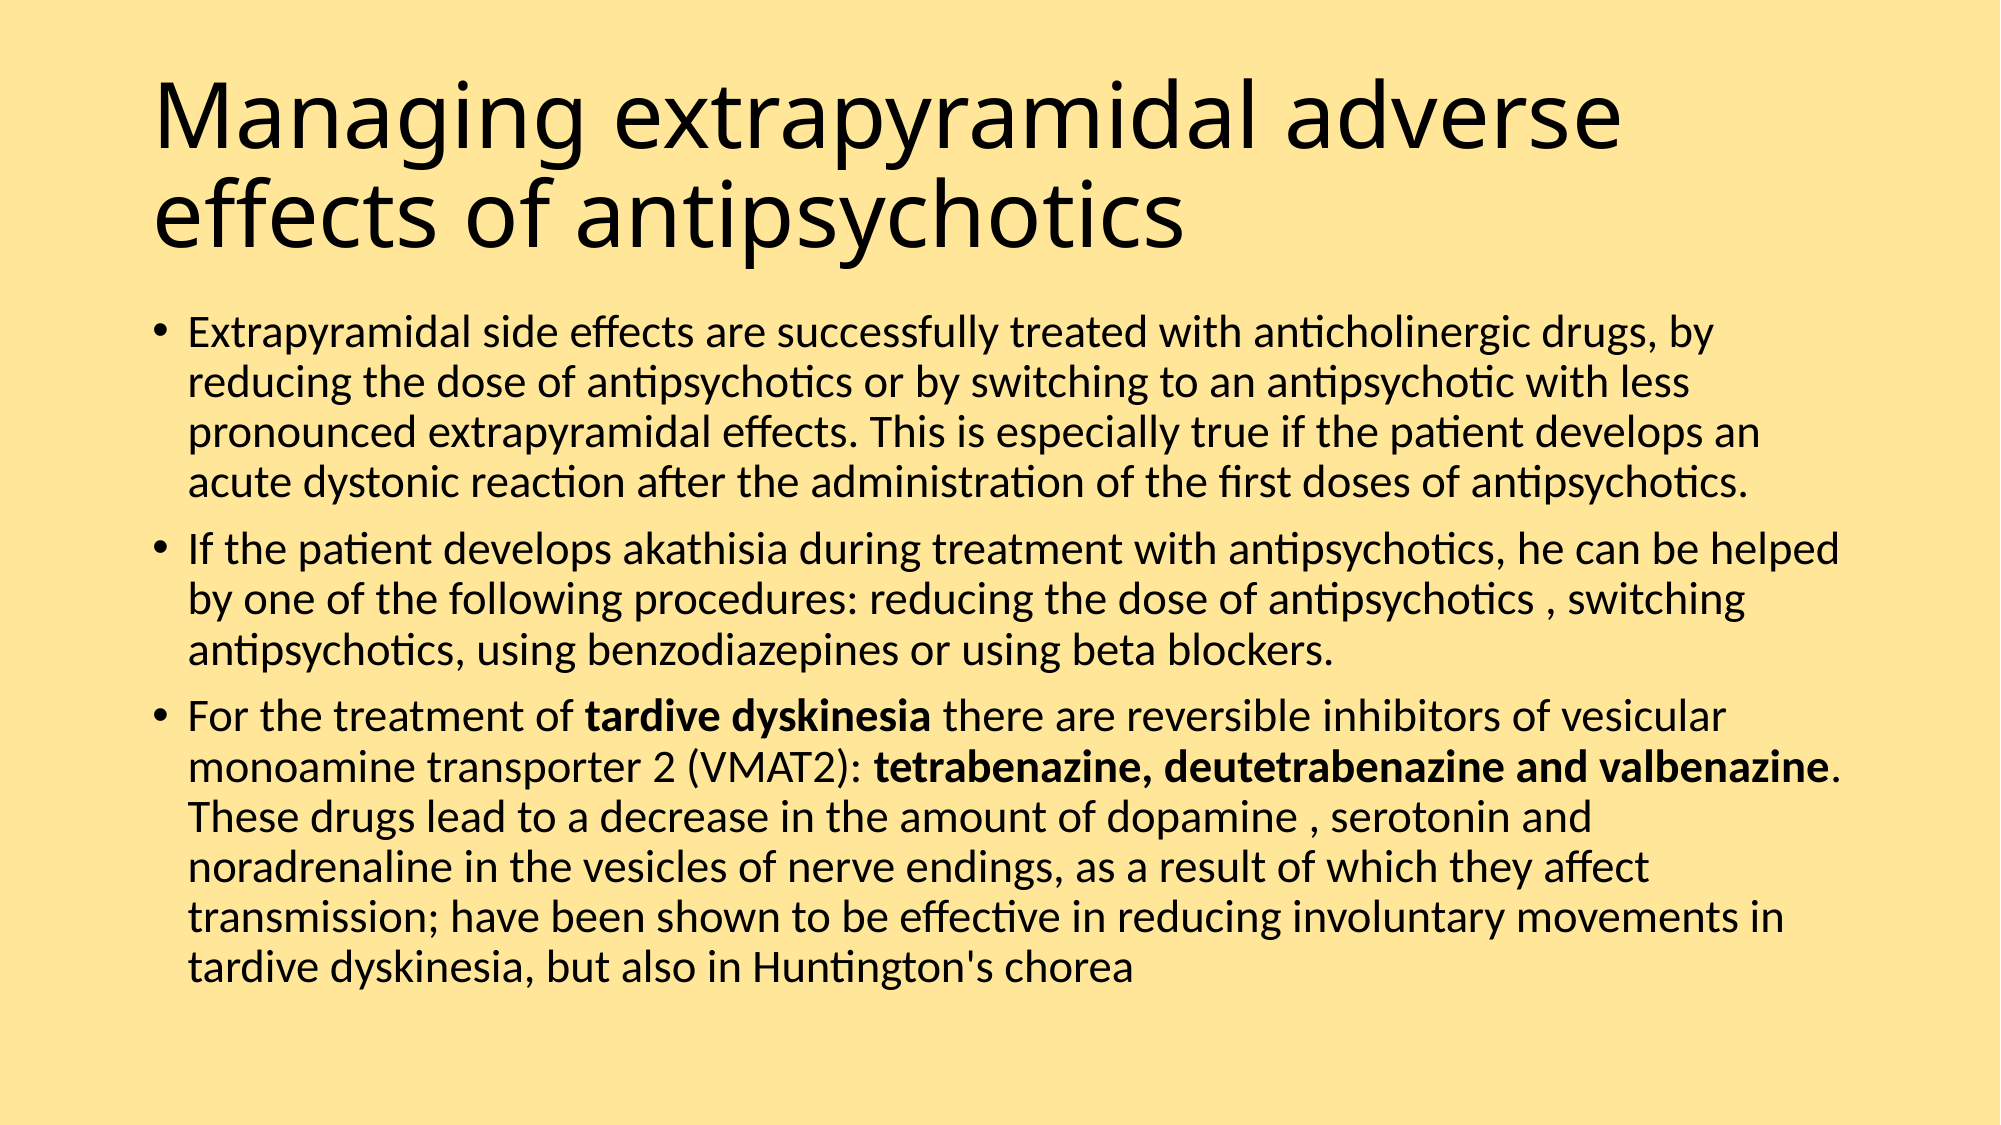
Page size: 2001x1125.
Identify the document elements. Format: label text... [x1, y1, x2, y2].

list Extrapyramidal side effects are successfully treated with anticholinergic drugs, by reducing the dose of antipsychotics or by switching to an antipsychotic with less pronounced extrapyramidal effects. This is especially true if the patient develops an acute dystonic reaction after the administration of the first doses of antipsychotics. If the patient develops akathisia during treatment with antipsychotics, he can be helped by one of the following procedures: reducing the dose of antipsychotics , switching antipsychotics, using benzodiazepines or using beta blockers. For the treatment of tardive dyskinesia there are reversible inhibitors of vesicular monoamine transporter 2 (VMAT2): tetrabenazine, deutetrabenazine and valbenazine. These drugs lead to a decrease in the amount of dopamine , serotonin and noradrenaline in the vesicles of nerve endings, as a result of which they affect transmission; have been shown to be effective in reducing involuntary movements in tardive dyskinesia, but also in Huntington's chorea [137, 299, 1863, 1014]
title Managing extrapyramidal adverse effects of antipsychotics [137, 59, 1863, 278]
